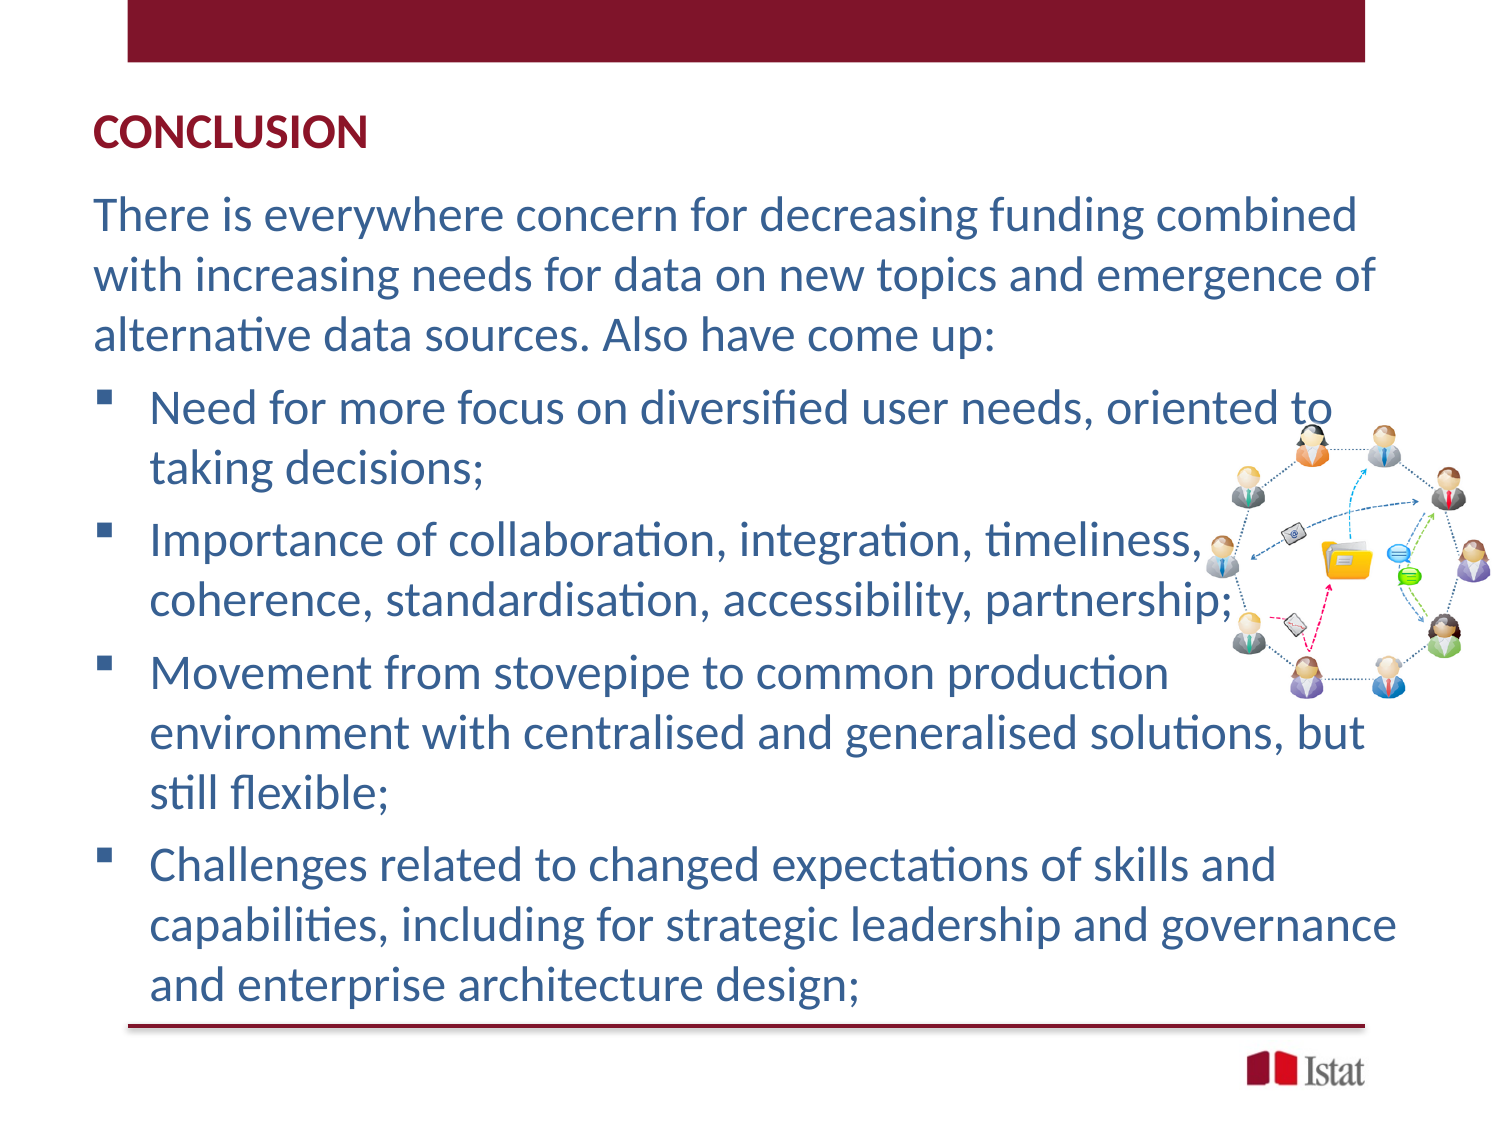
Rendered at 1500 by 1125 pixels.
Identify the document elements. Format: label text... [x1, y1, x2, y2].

picture [1195, 417, 1500, 703]
picture [1239, 1040, 1373, 1097]
text_box CONCLUSION There is everywhere concern for decreasing funding combined with increasing needs for data on new topics and emergence of alternative data sources. Also have come up: Need for more focus on diversified user needs, oriented to taking decisions; Importance of collaboration, integration, timeliness, coherence, standardisation, accessibility, partnership; Movement from stovepipe to common production environment with centralised and generalised solutions, but still flexible; Challenges related to changed expectations of skills and capabilities, including for strategic leadership and governance and enterprise architecture design; [78, 91, 1449, 1019]
